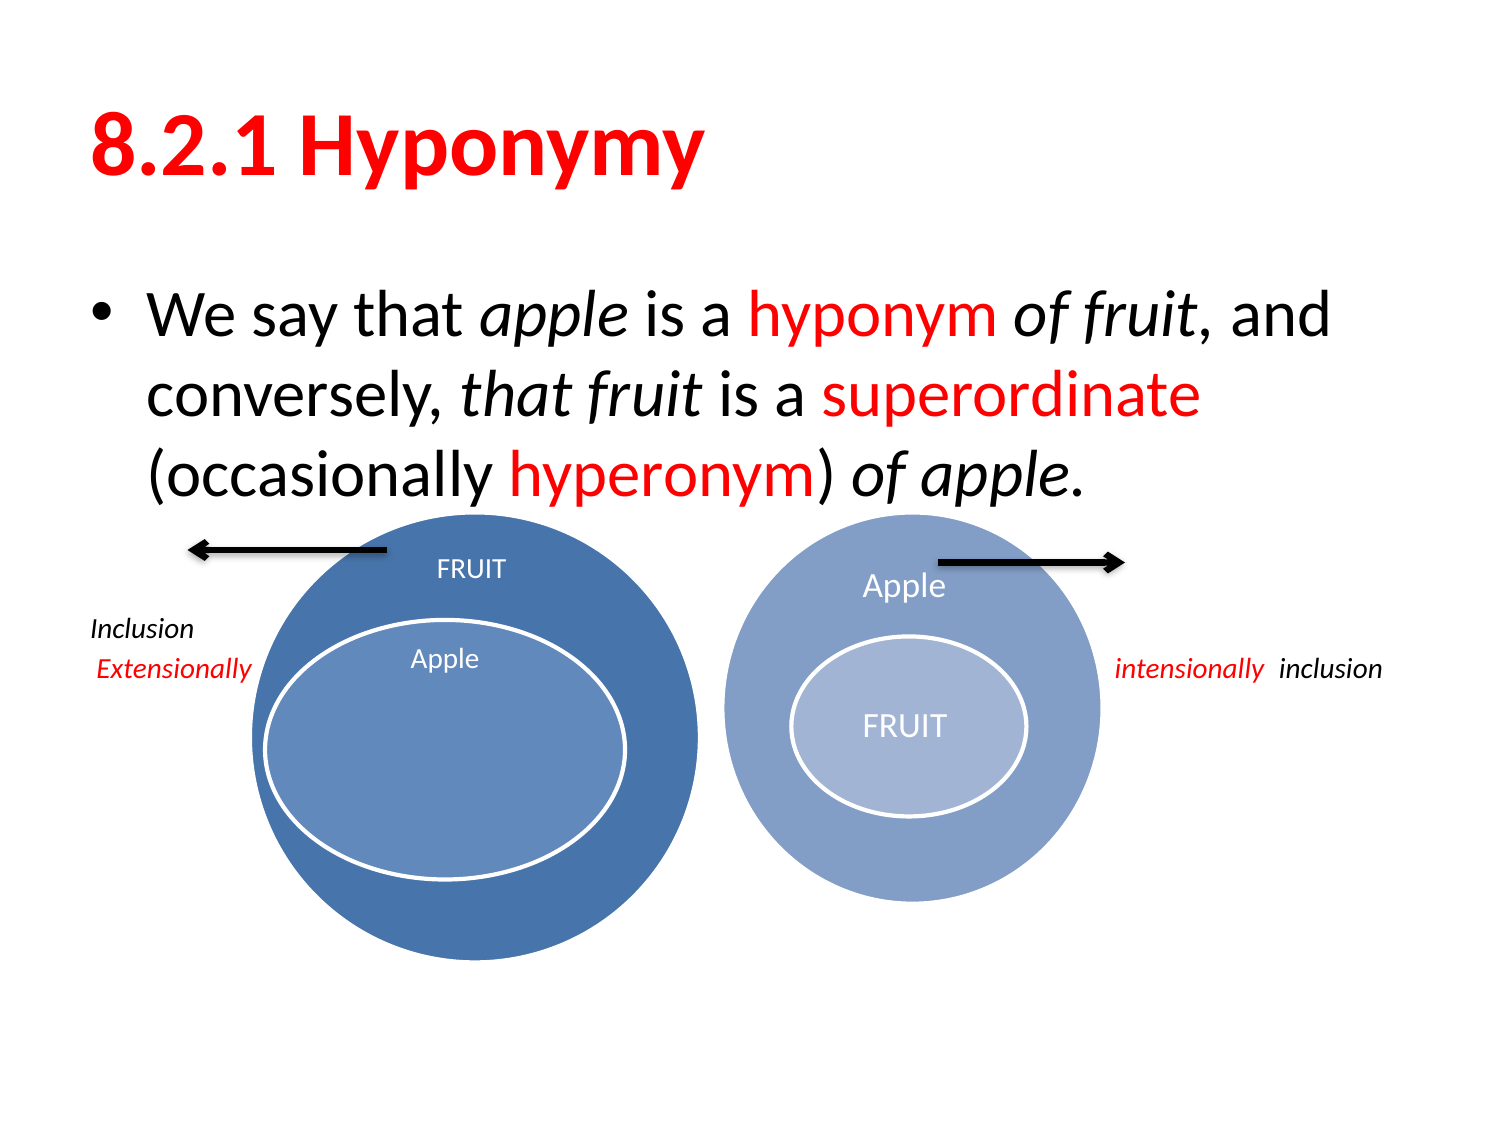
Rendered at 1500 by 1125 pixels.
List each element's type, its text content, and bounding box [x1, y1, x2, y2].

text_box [249, 512, 1251, 963]
title 8.2.1 Hyponymy [75, 45, 1425, 233]
list We say that apple is a hyponym of fruit, and conversely, that fruit is a superordinate (occasionally hyperonym) of apple. Inclusion Extensionally intensionally inclusion [75, 262, 1425, 1005]
